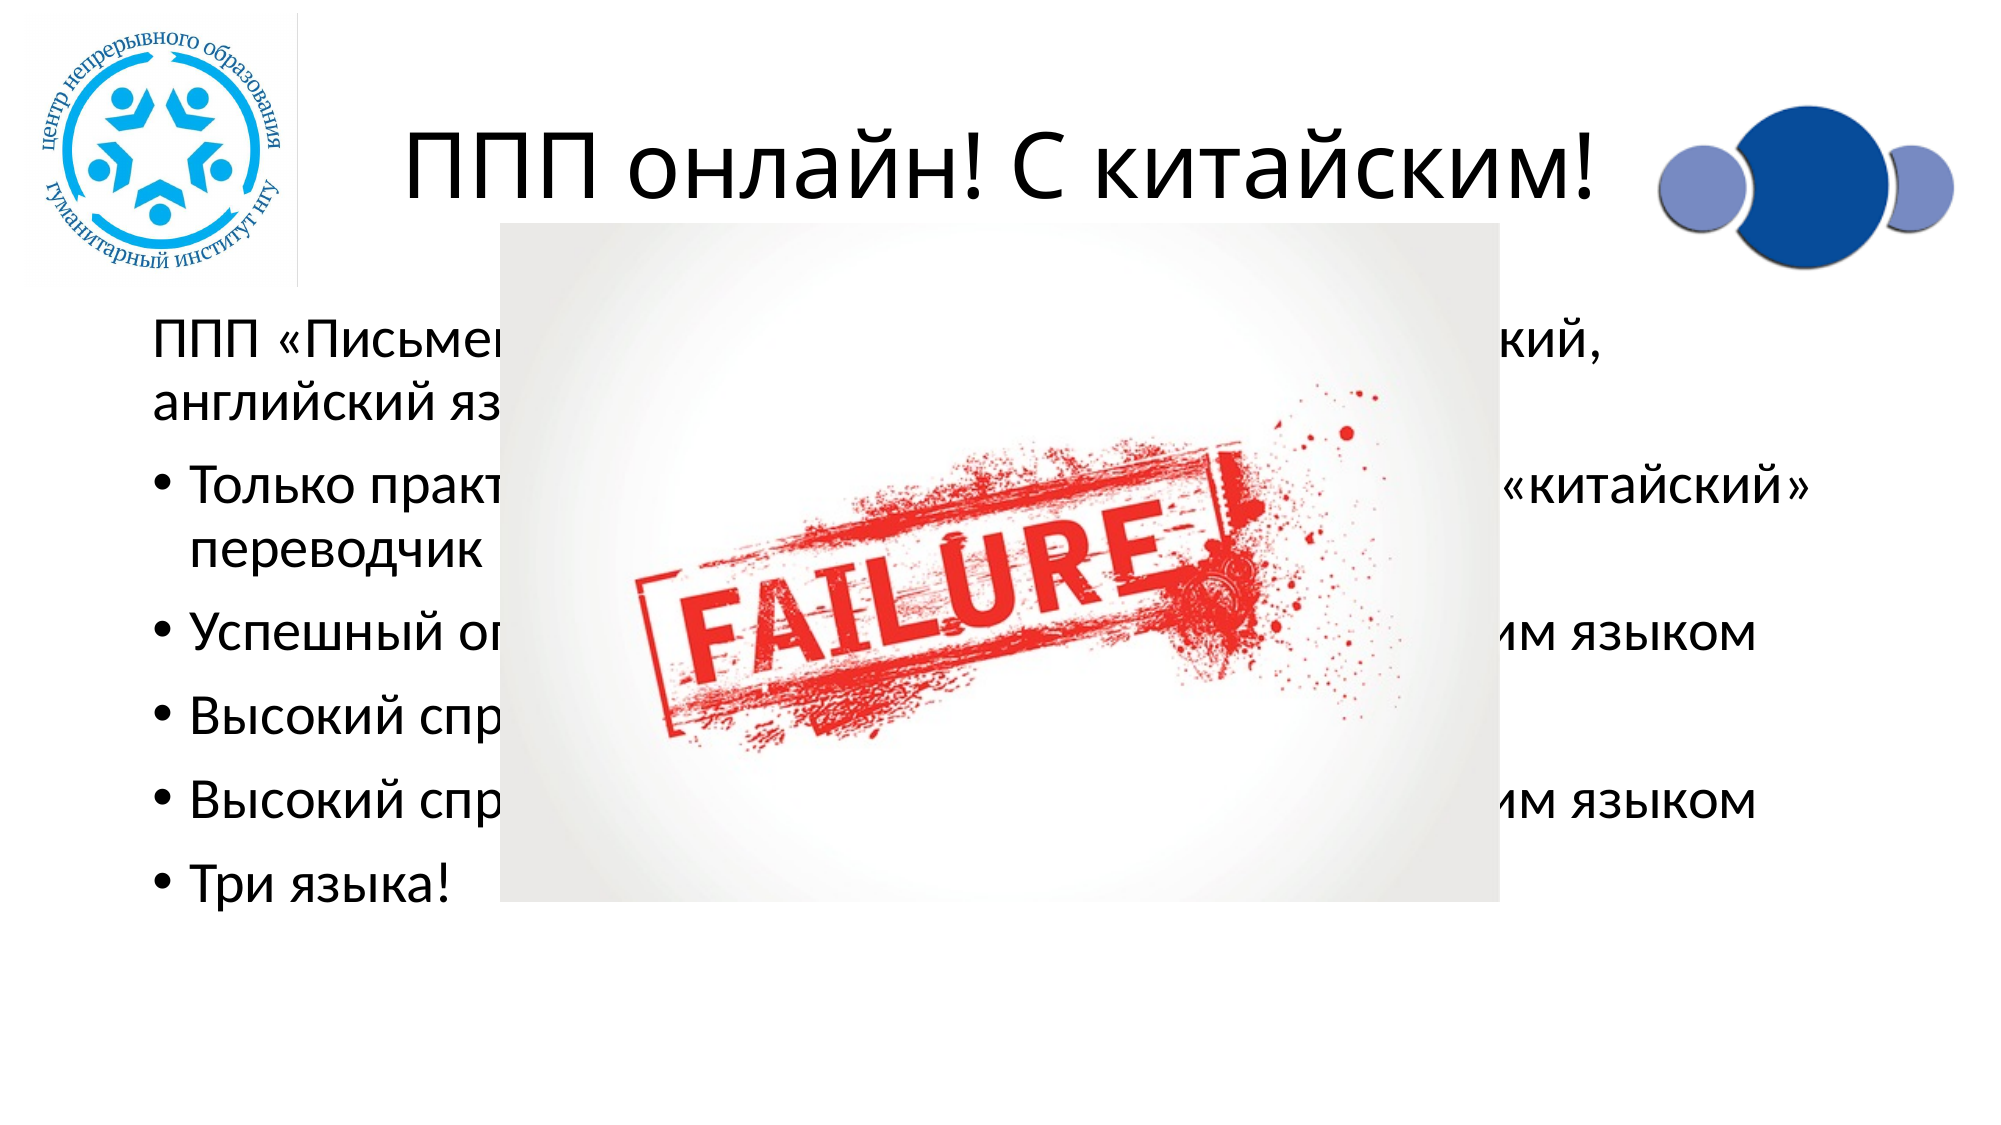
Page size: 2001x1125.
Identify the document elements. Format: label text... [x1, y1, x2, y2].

title ППП онлайн! С китайским! [298, 59, 1631, 278]
picture [1631, 13, 1984, 365]
picture [24, 13, 298, 287]
picture [499, 223, 1500, 902]
list ППП «Письменный и устный перевод (китайский, русский, английский языки)» Только практикующие переводчики (лучший устный «китайский» переводчик в Новосибирске) Успешный опыт организации программы с английским языком Высокий спрос на специалистов Высокий спрос на дипломы переводчиков с китайским языком Три языка! [137, 299, 1863, 1014]
